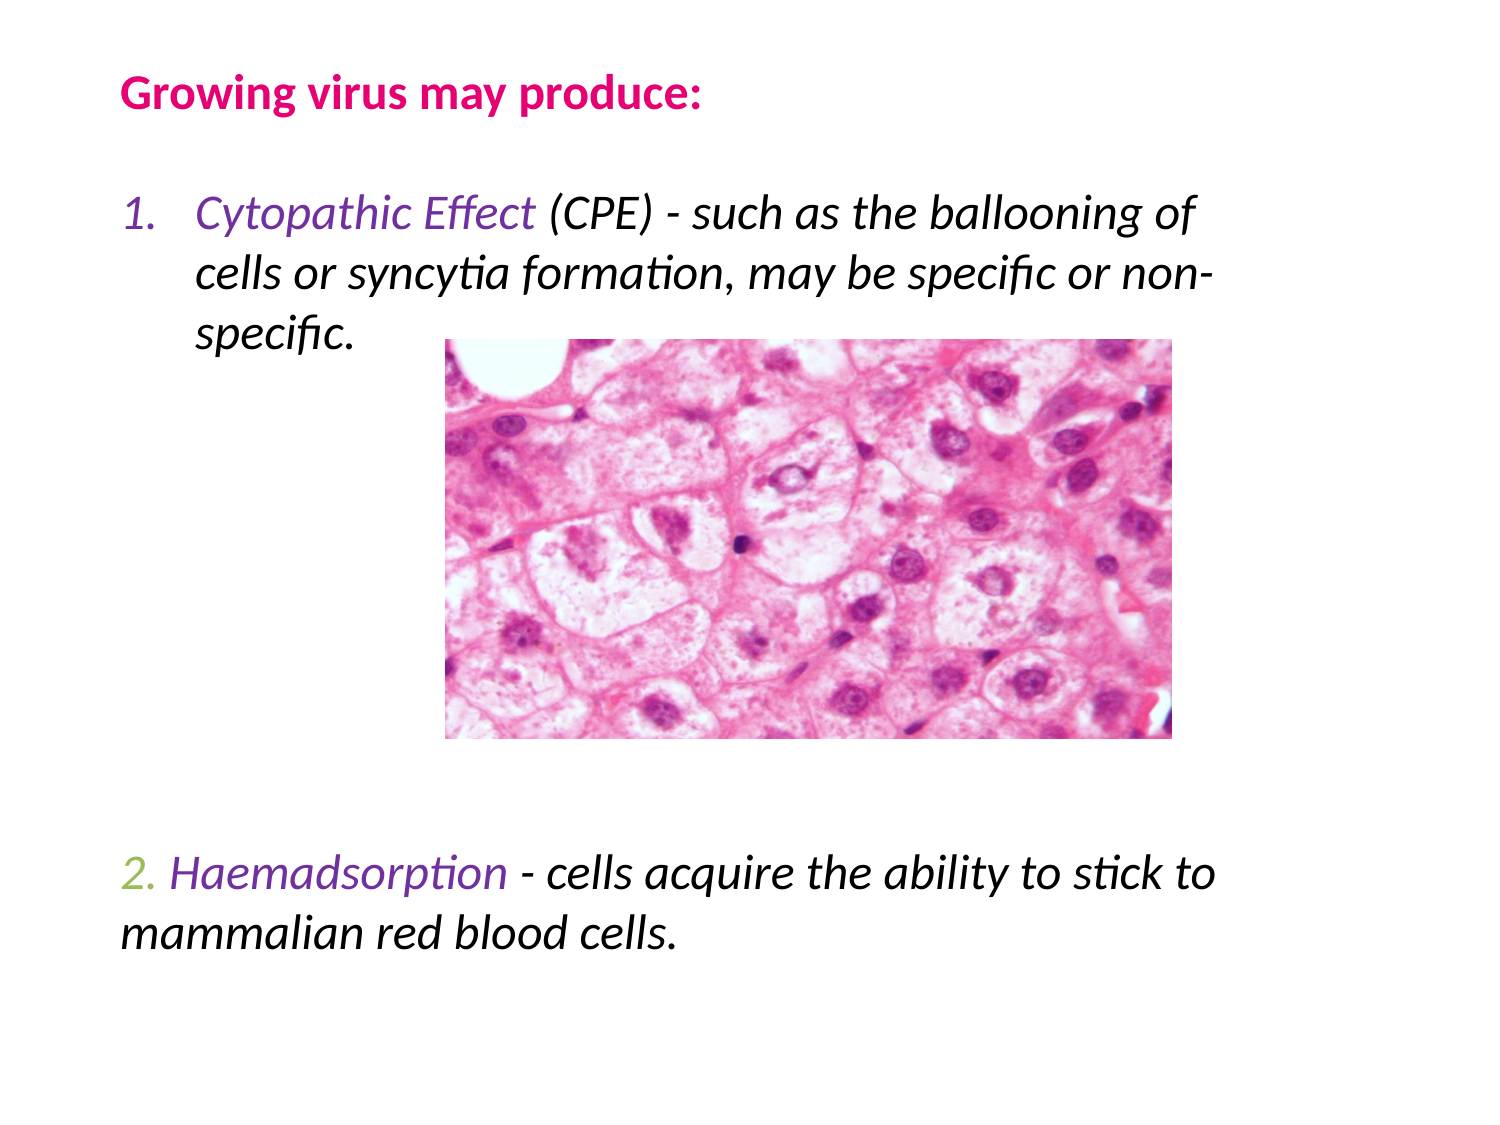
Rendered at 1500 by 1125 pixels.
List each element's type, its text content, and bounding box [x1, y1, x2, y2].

text_box Growing virus may produce: Cytopathic Effect (CPE) - such as the ballooning of cells or syncytia formation, may be specific or non-specific. 2. Haemadsorption - cells acquire the ability to stick to mammalian red blood cells. [105, 52, 1254, 1087]
picture [445, 339, 1173, 739]
